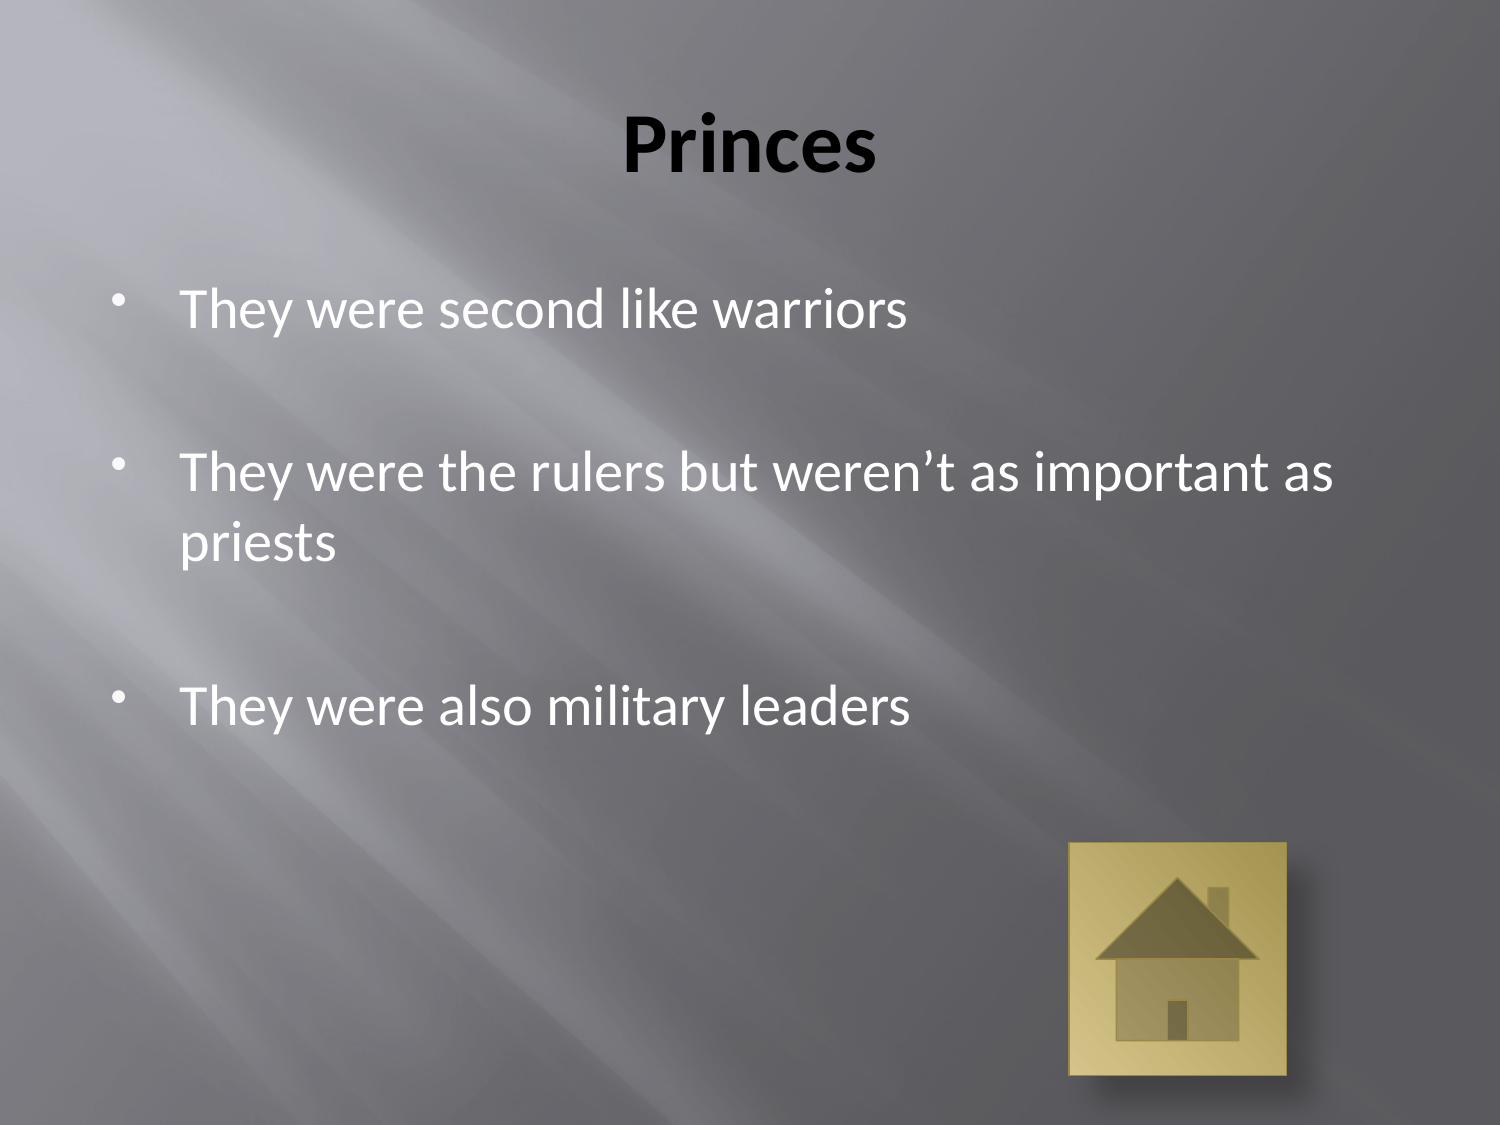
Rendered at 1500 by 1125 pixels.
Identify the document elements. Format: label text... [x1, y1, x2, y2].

list They were second like warriors They were the rulers but weren’t as important as priests They were also military leaders [75, 262, 1425, 1035]
title Princes [75, 45, 1425, 233]
text_box [1068, 842, 1287, 1076]
